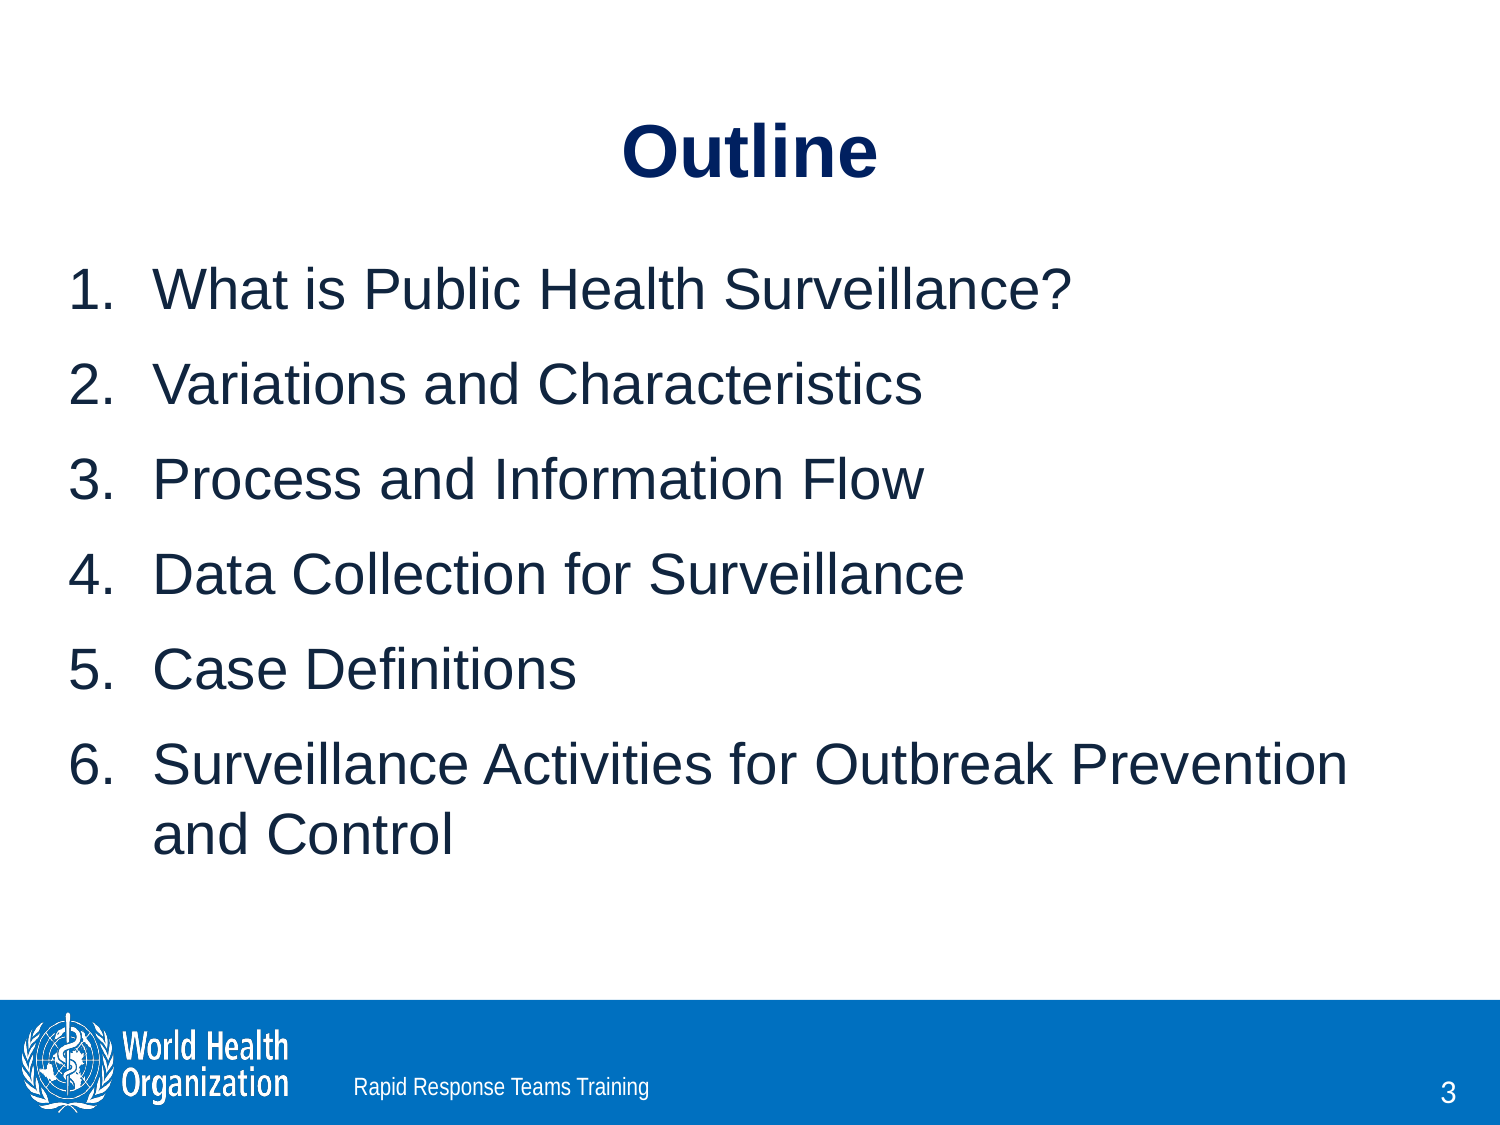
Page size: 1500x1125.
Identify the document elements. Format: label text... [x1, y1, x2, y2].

list What is Public Health Surveillance? Variations and Characteristics Process and Information Flow Data Collection for Surveillance Case Definitions Surveillance Activities for Outbreak Prevention and Control [53, 243, 1447, 1000]
picture [21, 1012, 288, 1113]
title Outline [0, 90, 1500, 206]
